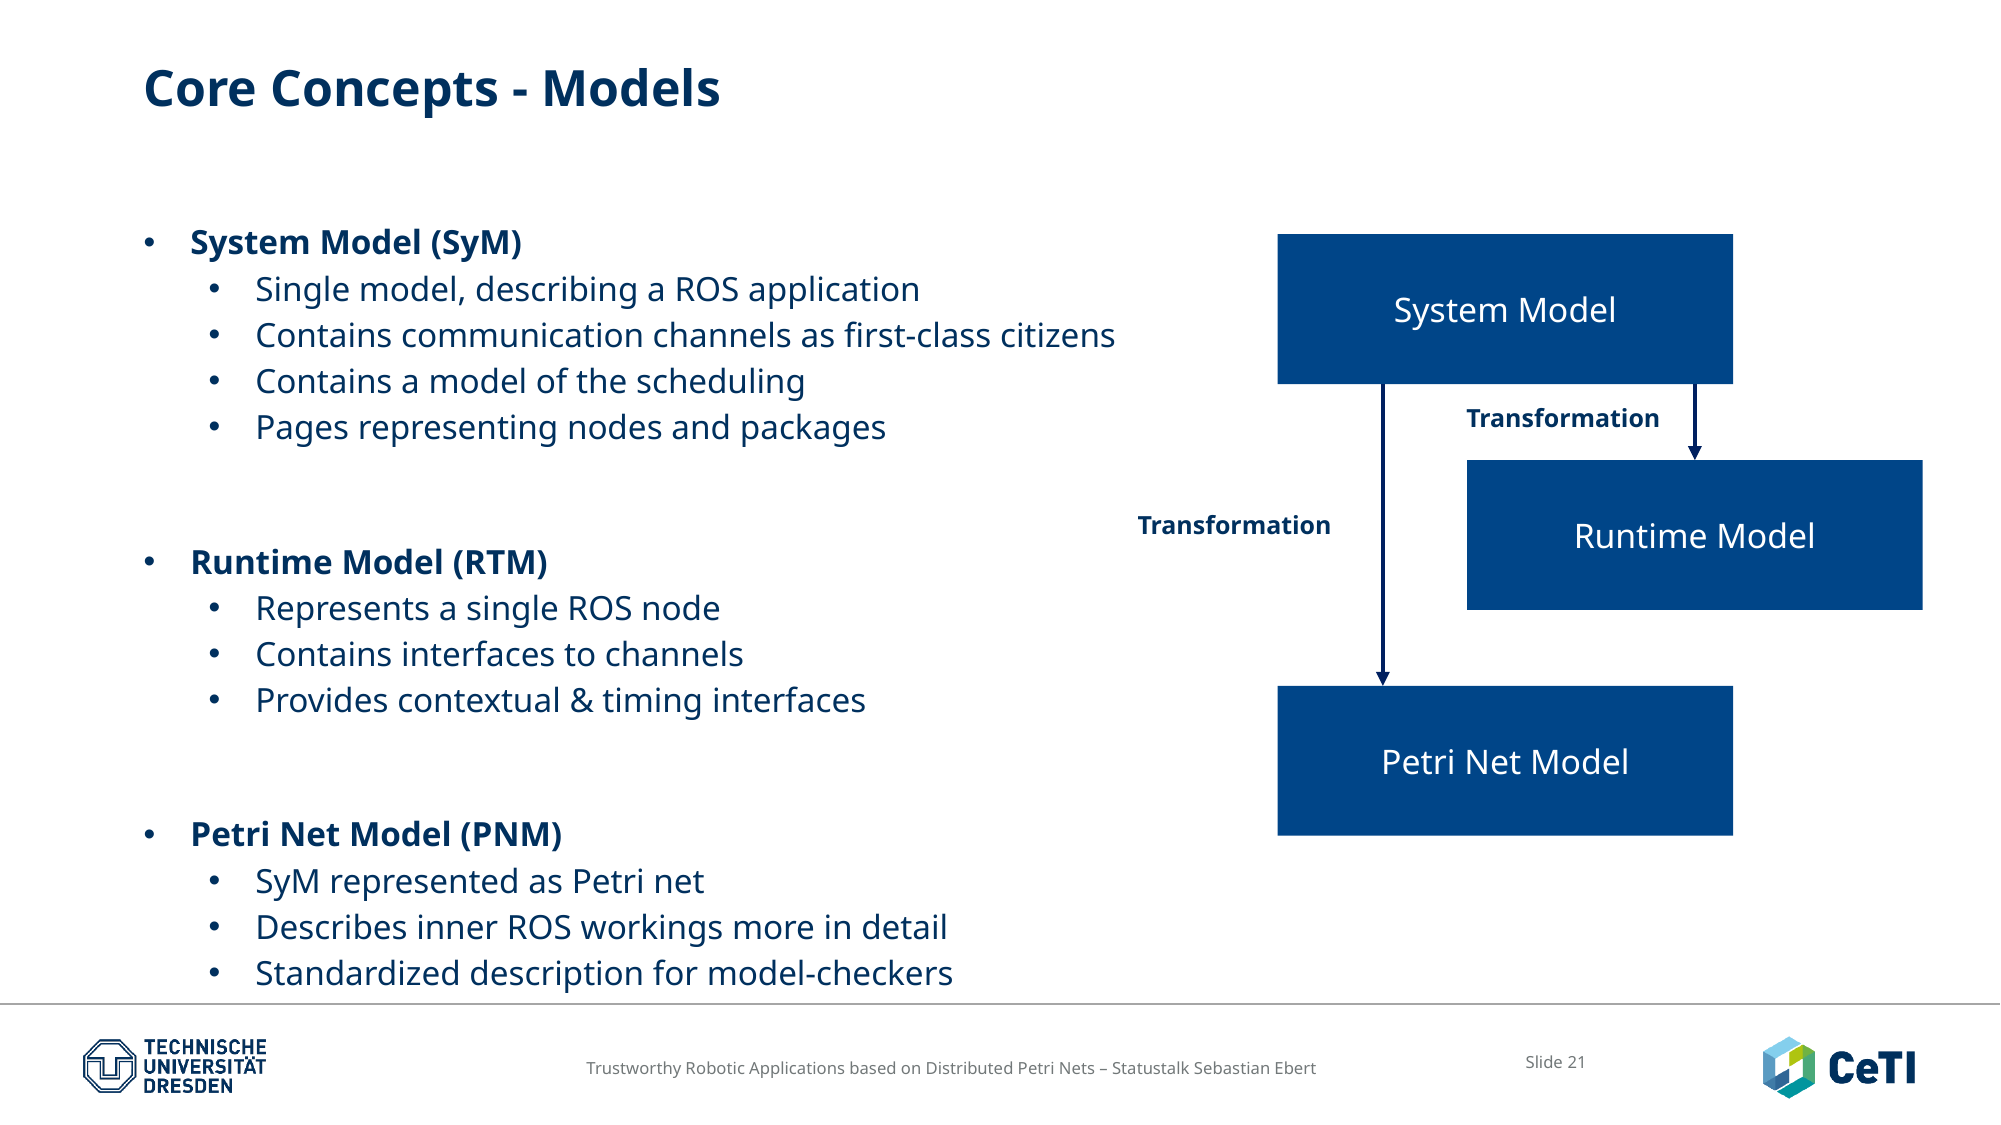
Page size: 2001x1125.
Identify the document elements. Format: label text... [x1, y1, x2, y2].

list System Model (SyM) Single model, describing a ROS application Contains communication channels as first-class citizens Contains a model of the scheduling Pages representing nodes and packages Runtime Model (RTM) Represents a single ROS node Contains interfaces to channels Provides contextual & timing interfaces Petri Net Model (PNM) SyM represented as Petri net Describes inner ROS workings more in detail Standardized description for model-checkers [143, 221, 1176, 999]
title Core Concepts - Models [143, 56, 1880, 169]
text_box Transformation [1122, 502, 1347, 547]
picture [1762, 1036, 1977, 1101]
picture [83, 1039, 266, 1093]
text_box Petri Net Model [1277, 685, 1734, 836]
text_box Runtime Model [1467, 460, 1923, 610]
text_box System Model [1277, 234, 1734, 385]
text_box Transformation [1451, 394, 1676, 440]
